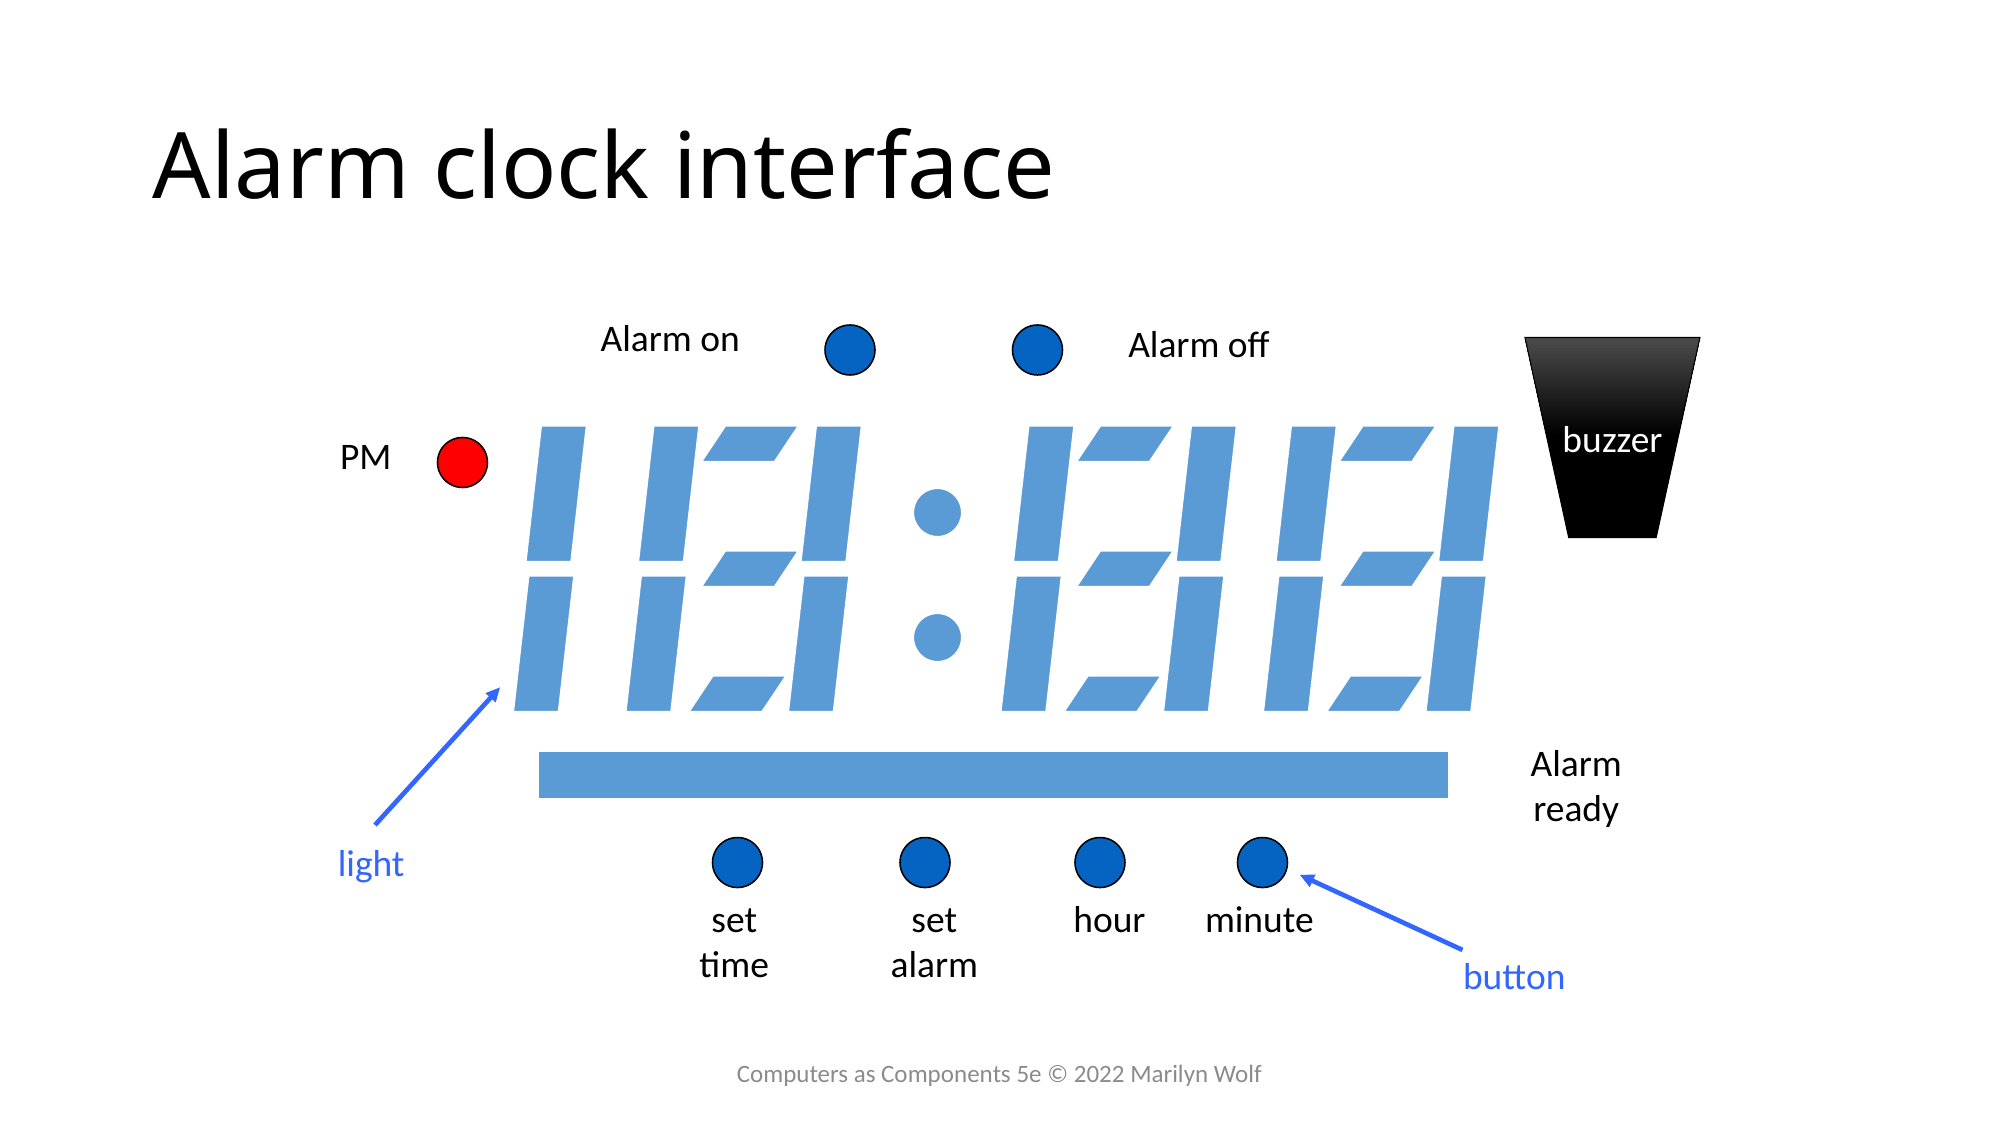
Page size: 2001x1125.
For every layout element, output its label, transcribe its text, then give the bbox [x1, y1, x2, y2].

text_box [798, 423, 865, 565]
text_box Alarm on [585, 306, 755, 367]
text_box [1273, 423, 1340, 565]
text_box [998, 573, 1065, 715]
text_box [1334, 423, 1441, 465]
text_box [1072, 423, 1178, 465]
text_box [1173, 423, 1240, 565]
text_box [1334, 548, 1441, 590]
text_box [1322, 673, 1428, 715]
text_box [1072, 548, 1178, 590]
text_box light [323, 831, 420, 892]
text_box Alarm ready [1515, 731, 1637, 837]
text_box [910, 485, 965, 540]
text_box [635, 423, 702, 565]
text_box minute [1190, 887, 1329, 948]
text_box [1237, 837, 1288, 887]
text_box [1435, 423, 1502, 565]
text_box [623, 573, 690, 715]
text_box [910, 610, 965, 665]
title Alarm clock interface [137, 59, 1863, 278]
text_box [900, 837, 951, 887]
text_box buzzer [1524, 336, 1701, 539]
footer Computers as Components 5e © 2022 Marilyn Wolf [662, 1042, 1338, 1103]
text_box [1423, 573, 1490, 715]
text_box [697, 423, 803, 465]
text_box [1010, 423, 1077, 565]
text_box PM [325, 424, 407, 485]
text_box [712, 837, 763, 887]
text_box [374, 687, 500, 826]
text_box [1160, 573, 1227, 715]
text_box [1299, 874, 1450, 944]
text_box hour [1058, 887, 1161, 948]
text_box Alarm off [1113, 312, 1285, 373]
text_box [1074, 837, 1126, 887]
text_box [536, 748, 1451, 802]
text_box button [1448, 944, 1581, 1004]
text_box [1012, 324, 1063, 376]
text_box [825, 324, 876, 376]
text_box set alarm [875, 887, 993, 993]
text_box [697, 548, 803, 590]
text_box [684, 673, 791, 715]
text_box [437, 437, 488, 488]
text_box [1059, 673, 1166, 715]
text_box [785, 573, 852, 715]
text_box [523, 423, 590, 565]
text_box [1260, 573, 1327, 715]
text_box set time [684, 887, 785, 993]
text_box [510, 573, 577, 715]
